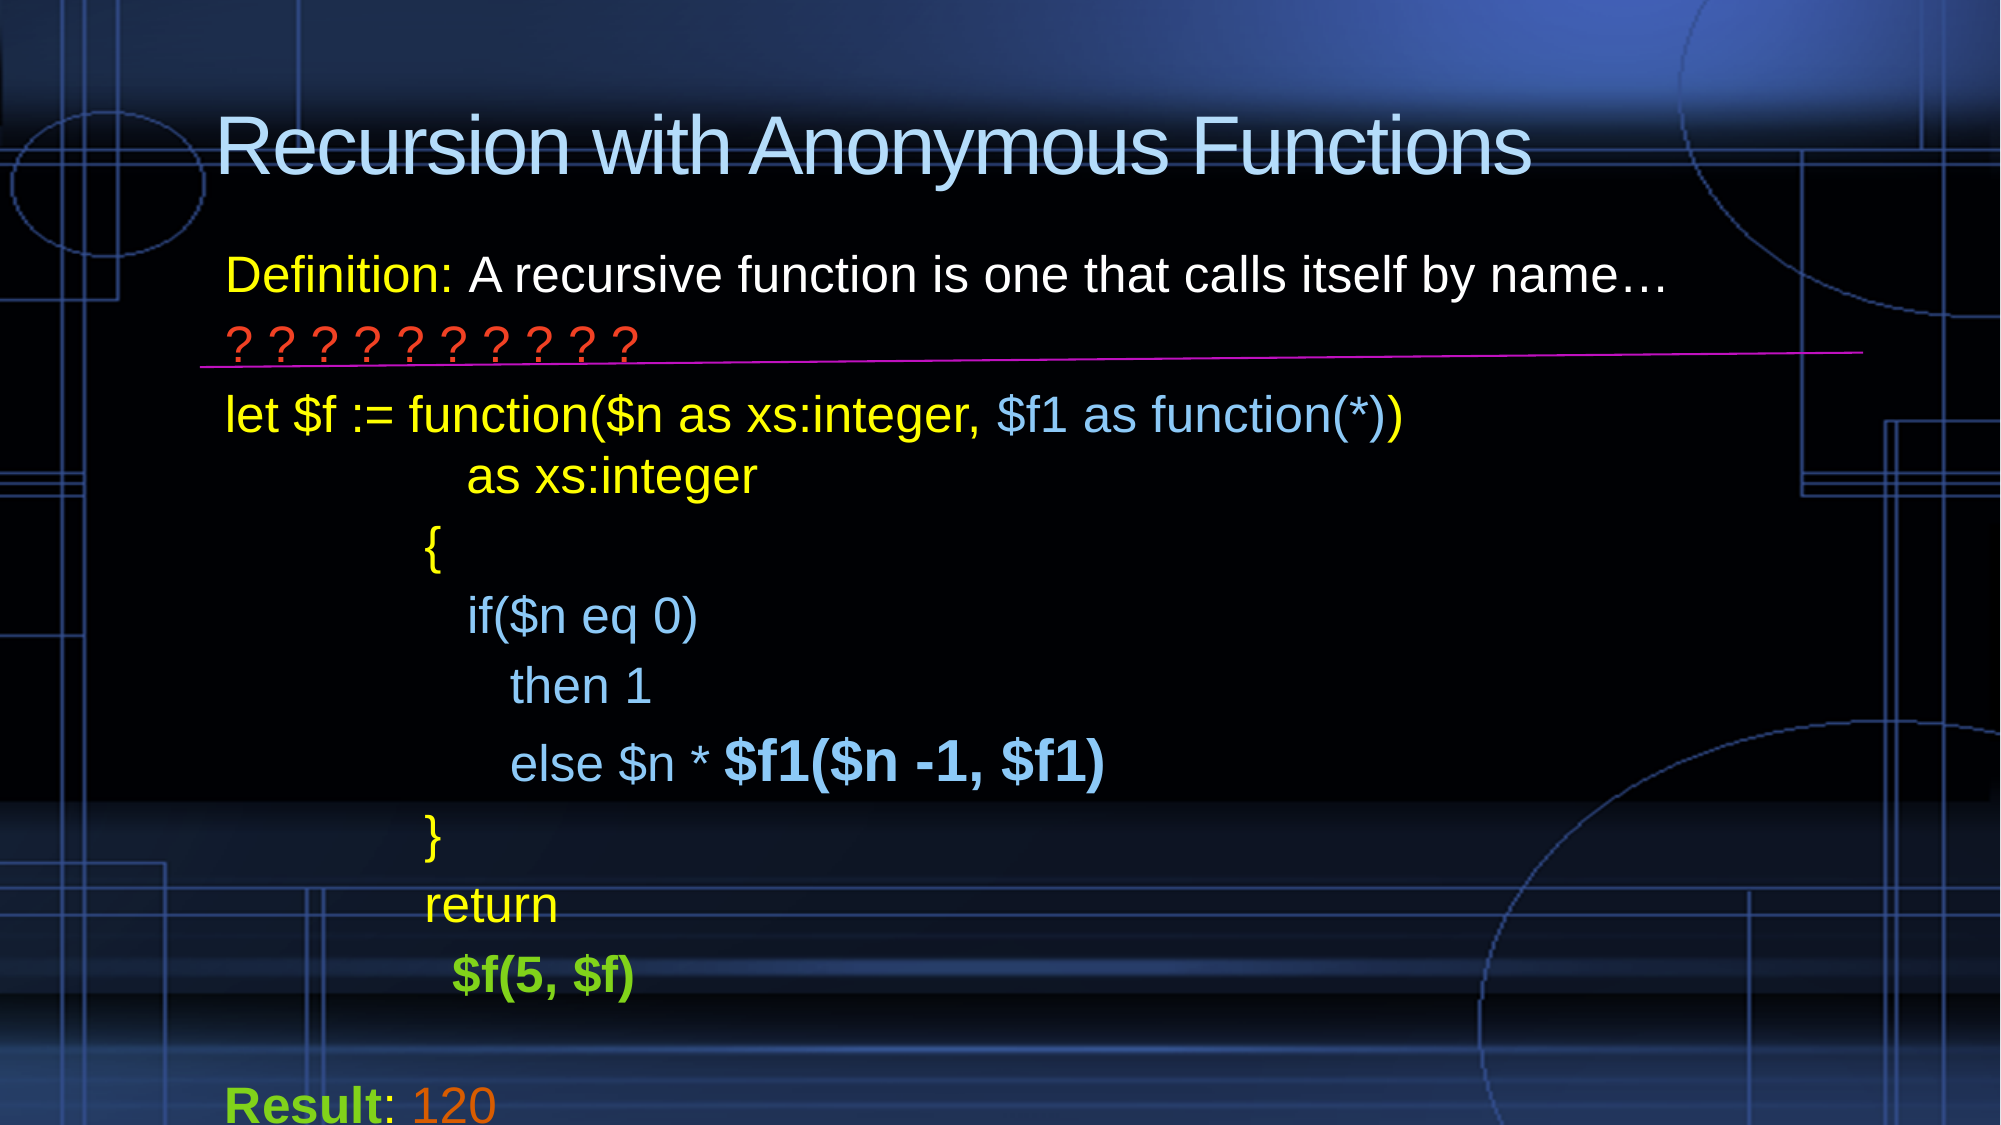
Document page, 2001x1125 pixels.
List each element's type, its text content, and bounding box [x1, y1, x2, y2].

list Definition: A recursive function is one that calls itself by name… ? ? ? ? ? ? ? ? ? ? let $f := function($n as xs:integer, $f1 as function(*)) as xs:integer { if($n eq 0) then 1 else $n * $f1($n -1, $f1) } return $f(5, $f) Result: 120 [200, 233, 1900, 1125]
picture [0, 0, 2001, 1125]
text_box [199, 352, 1864, 368]
title Recursion with Anonymous Functions [200, 83, 1900, 233]
